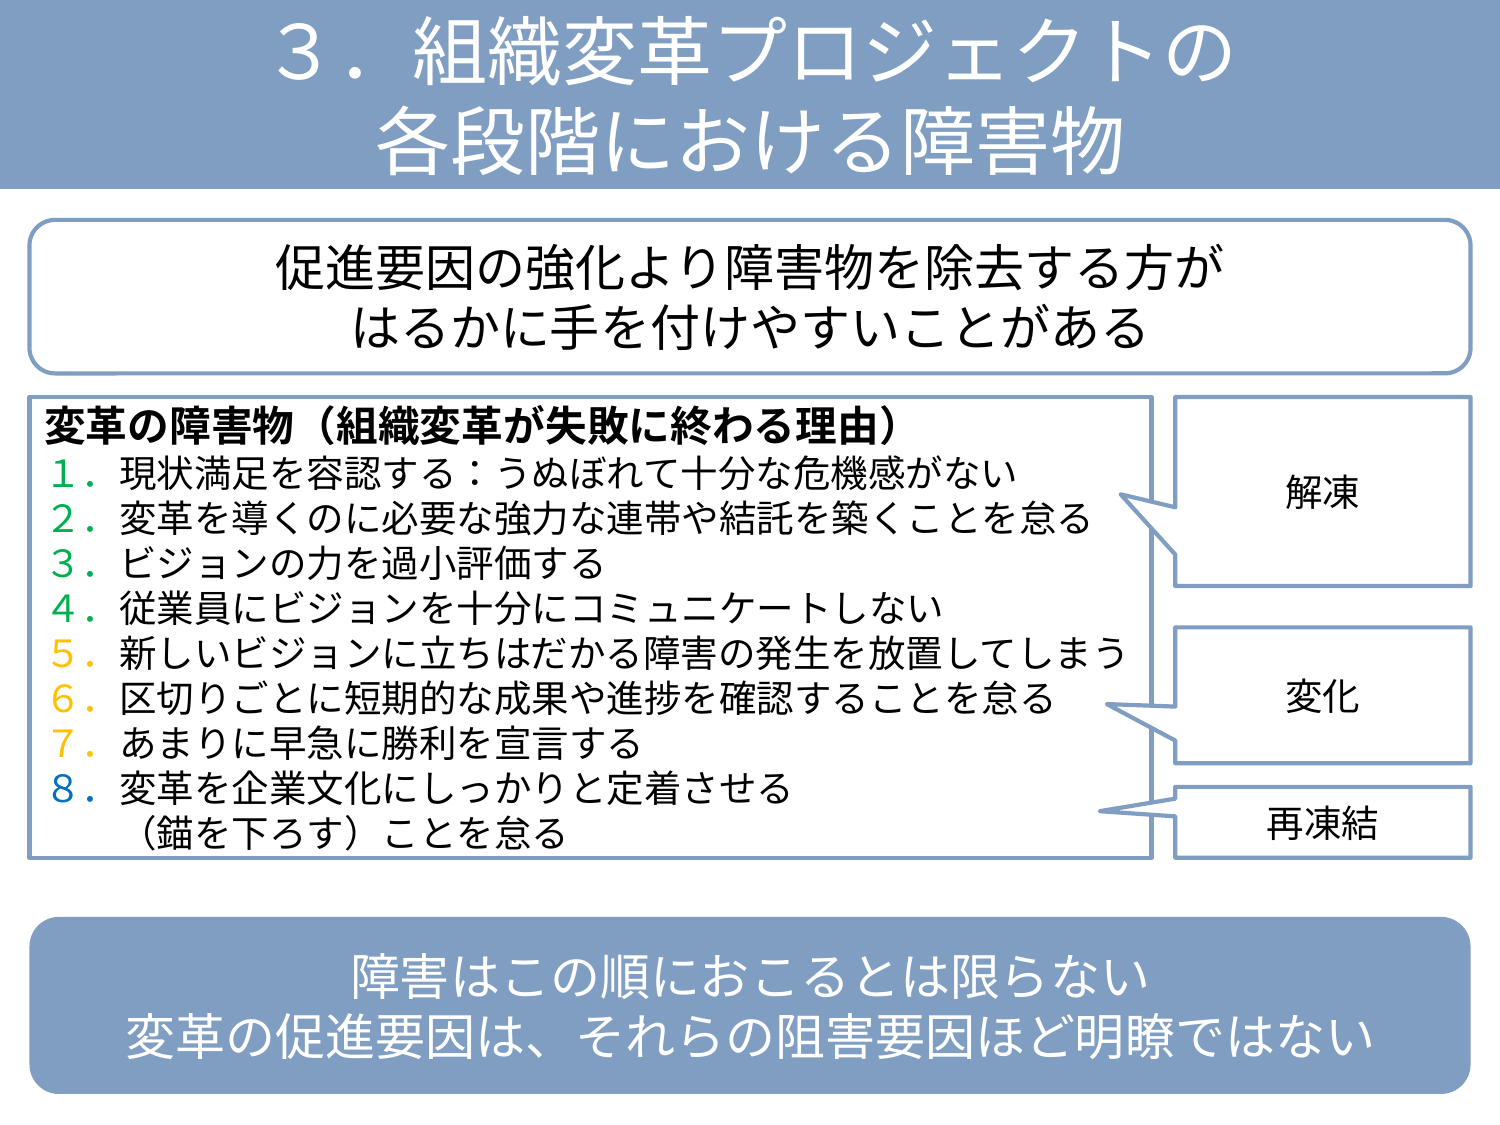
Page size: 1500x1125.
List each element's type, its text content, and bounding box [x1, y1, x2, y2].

text_box 障害はこの順におこるとは限らない 変革の促進要因は、それらの阻害要因ほど明瞭ではない [27, 914, 1473, 1097]
text_box 再凍結 [1097, 784, 1473, 860]
text_box 変化 [1104, 625, 1473, 766]
text_box 解凍 [1118, 394, 1473, 589]
text_box ３．組織変革プロジェクトの 各段階における障害物 [0, 0, 1500, 191]
text_box 変革の障害物（組織変革が失敗に終わる理由） １．現状満足を容認する：うぬぼれて十分な危機感がない ２．変革を導くのに必要な強力な連帯や結託を築くことを怠る ３．ビジョンの力を過小評価する ４．従業員にビジョンを十分にコミュニケートしない ５．新しいビジョンに立ちはだかる障害の発生を放置してしまう ６．区切りごとに短期的な成果や進捗を確認することを怠る ７．あまりに早急に勝利を宣言する ８．変革を企業文化にしっかりと定着させる （錨を下ろす）ことを怠る [27, 395, 1154, 860]
text_box 促進要因の強化より障害物を除去する方が はるかに手を付けやすいことがある [27, 217, 1473, 376]
